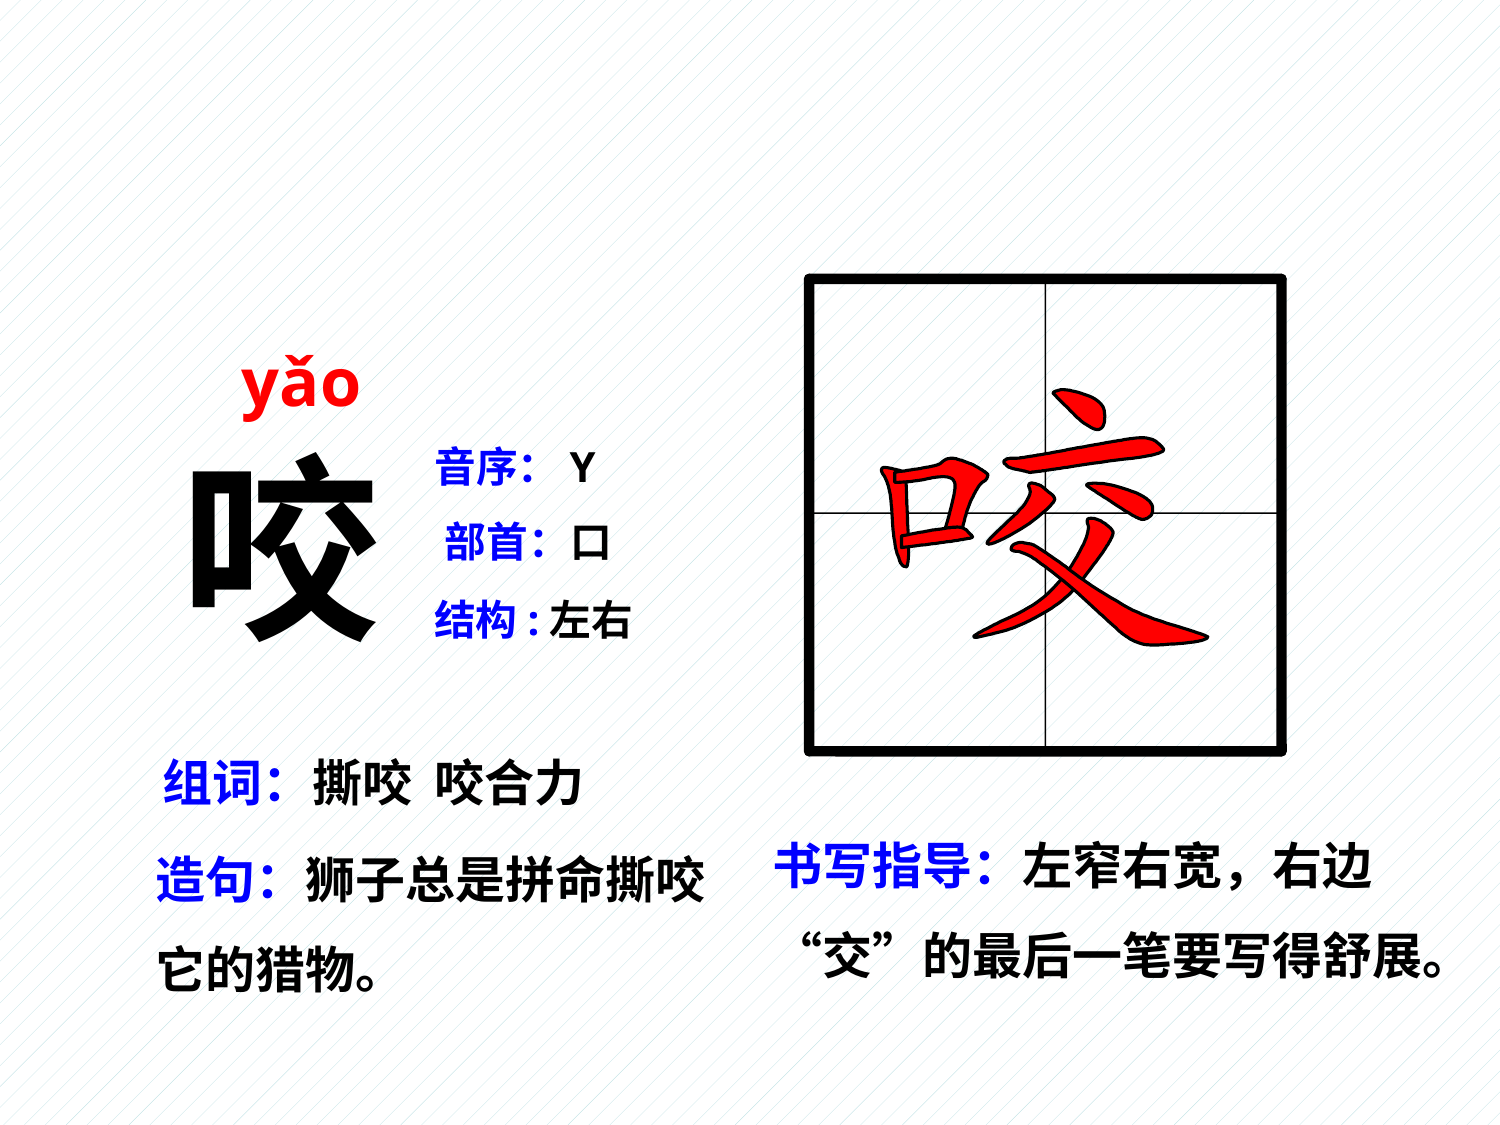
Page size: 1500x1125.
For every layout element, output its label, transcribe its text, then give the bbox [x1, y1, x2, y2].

text_box 组词：撕咬 咬合力 [147, 744, 645, 810]
text_box 书写指导：左窄右宽，右边“交”的最后一笔要写得舒展。 [757, 796, 1450, 992]
text_box yǎo [227, 332, 384, 428]
text_box 部首：口 [386, 508, 670, 574]
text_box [809, 278, 1282, 752]
text_box 音序：Y [350, 433, 680, 499]
text_box 结构:左右 [363, 586, 705, 651]
text_box 咬 [165, 417, 385, 673]
text_box 造句：狮子总是拼命撕咬它的猎物。 [140, 810, 738, 1006]
